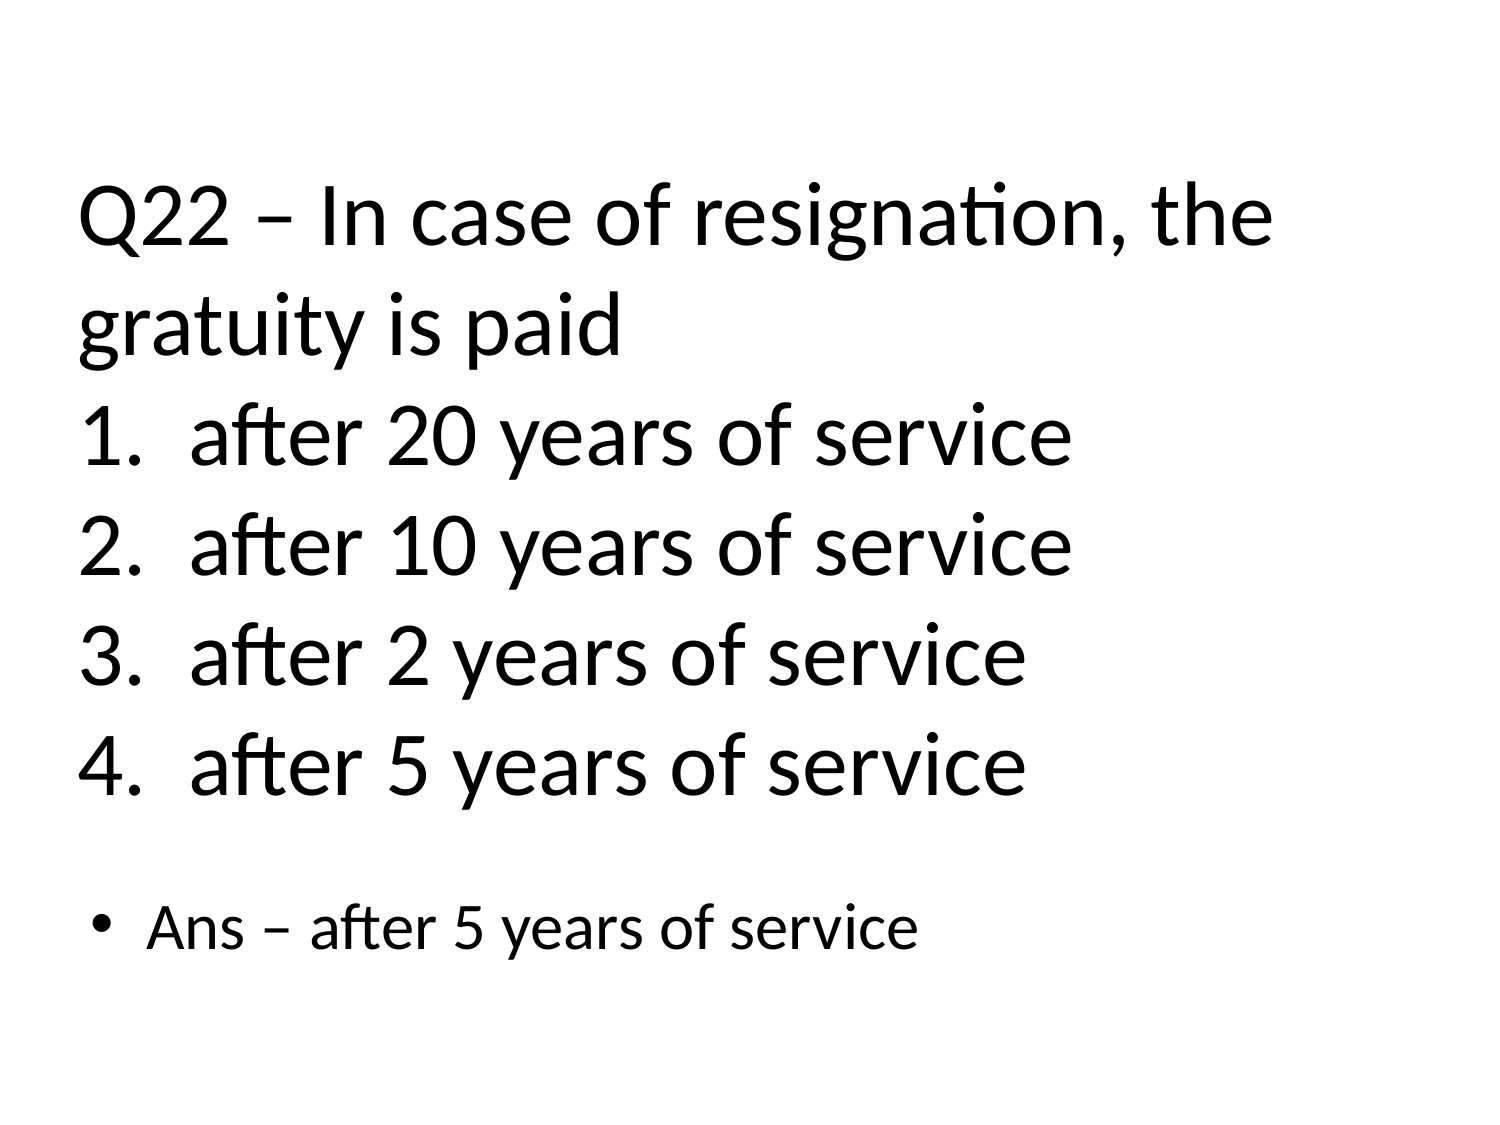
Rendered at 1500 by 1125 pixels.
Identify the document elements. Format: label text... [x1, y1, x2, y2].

list Ans – after 5 years of service [75, 875, 1425, 1005]
title Q22 – In case of resignation, the gratuity is paid 1. after 20 years of service 2. after 10 years of service 3. after 2 years of service 4. after 5 years of service [62, 87, 1413, 880]
